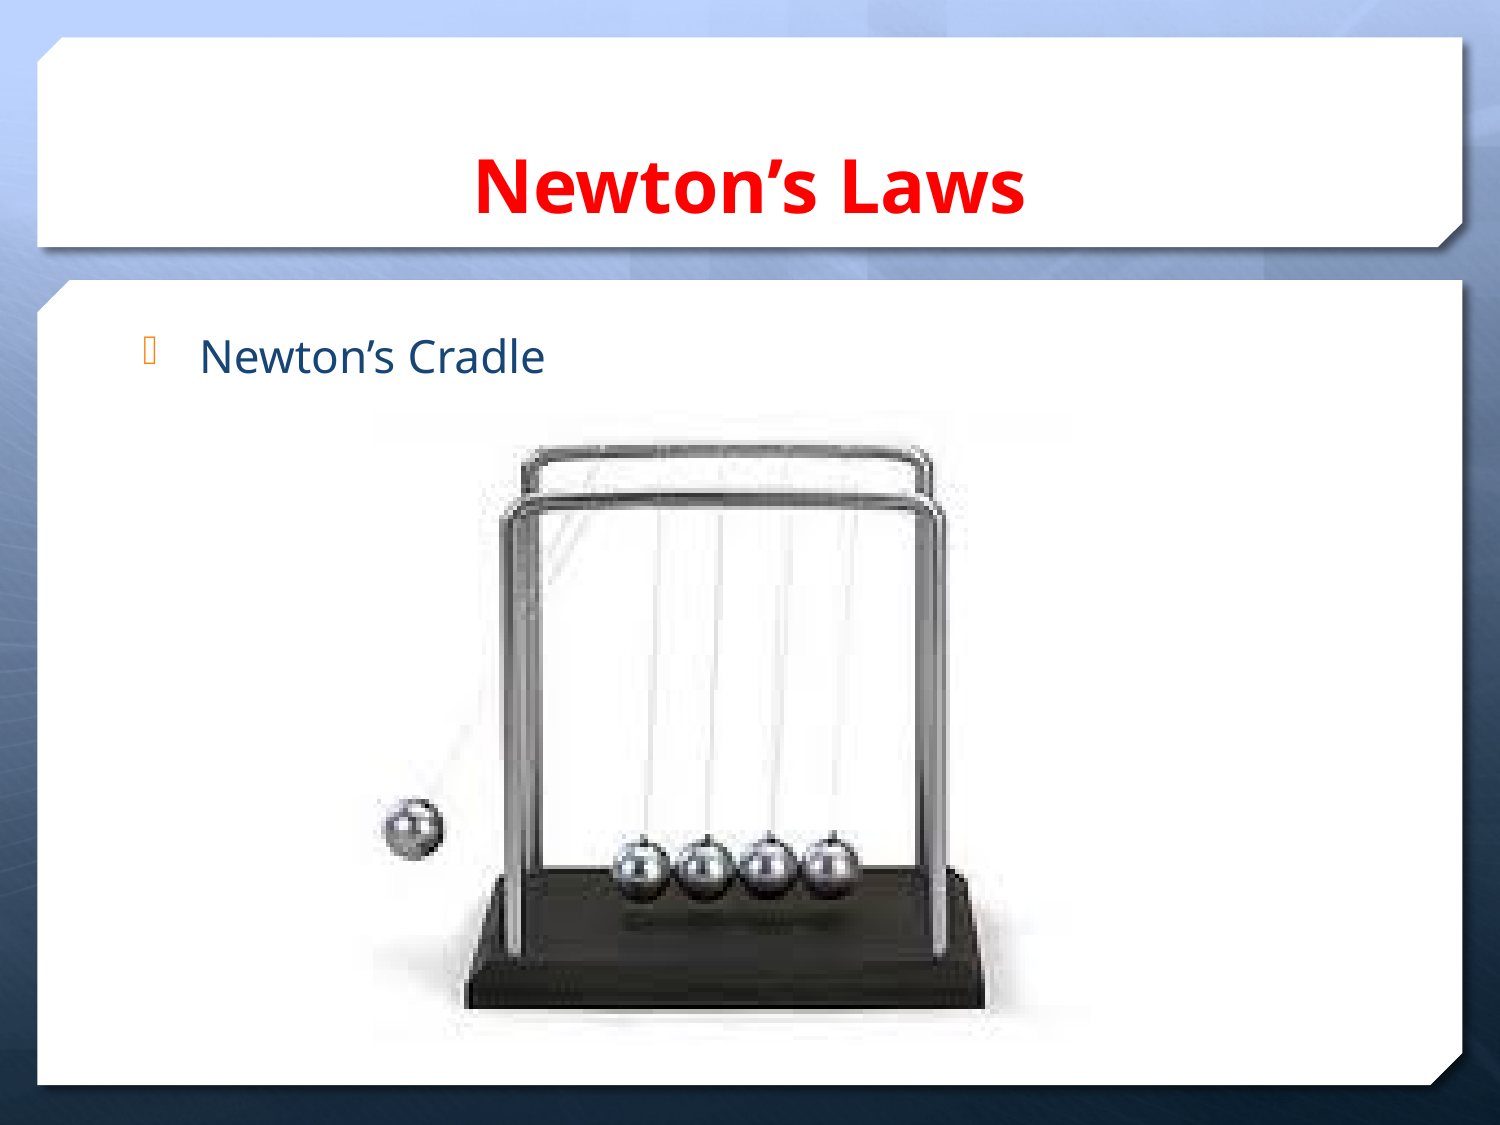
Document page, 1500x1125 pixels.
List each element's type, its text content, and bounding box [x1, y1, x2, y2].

picture [338, 409, 1092, 1045]
title Newton’s Laws [127, 48, 1372, 236]
list Newton’s Cradle [127, 319, 1372, 978]
